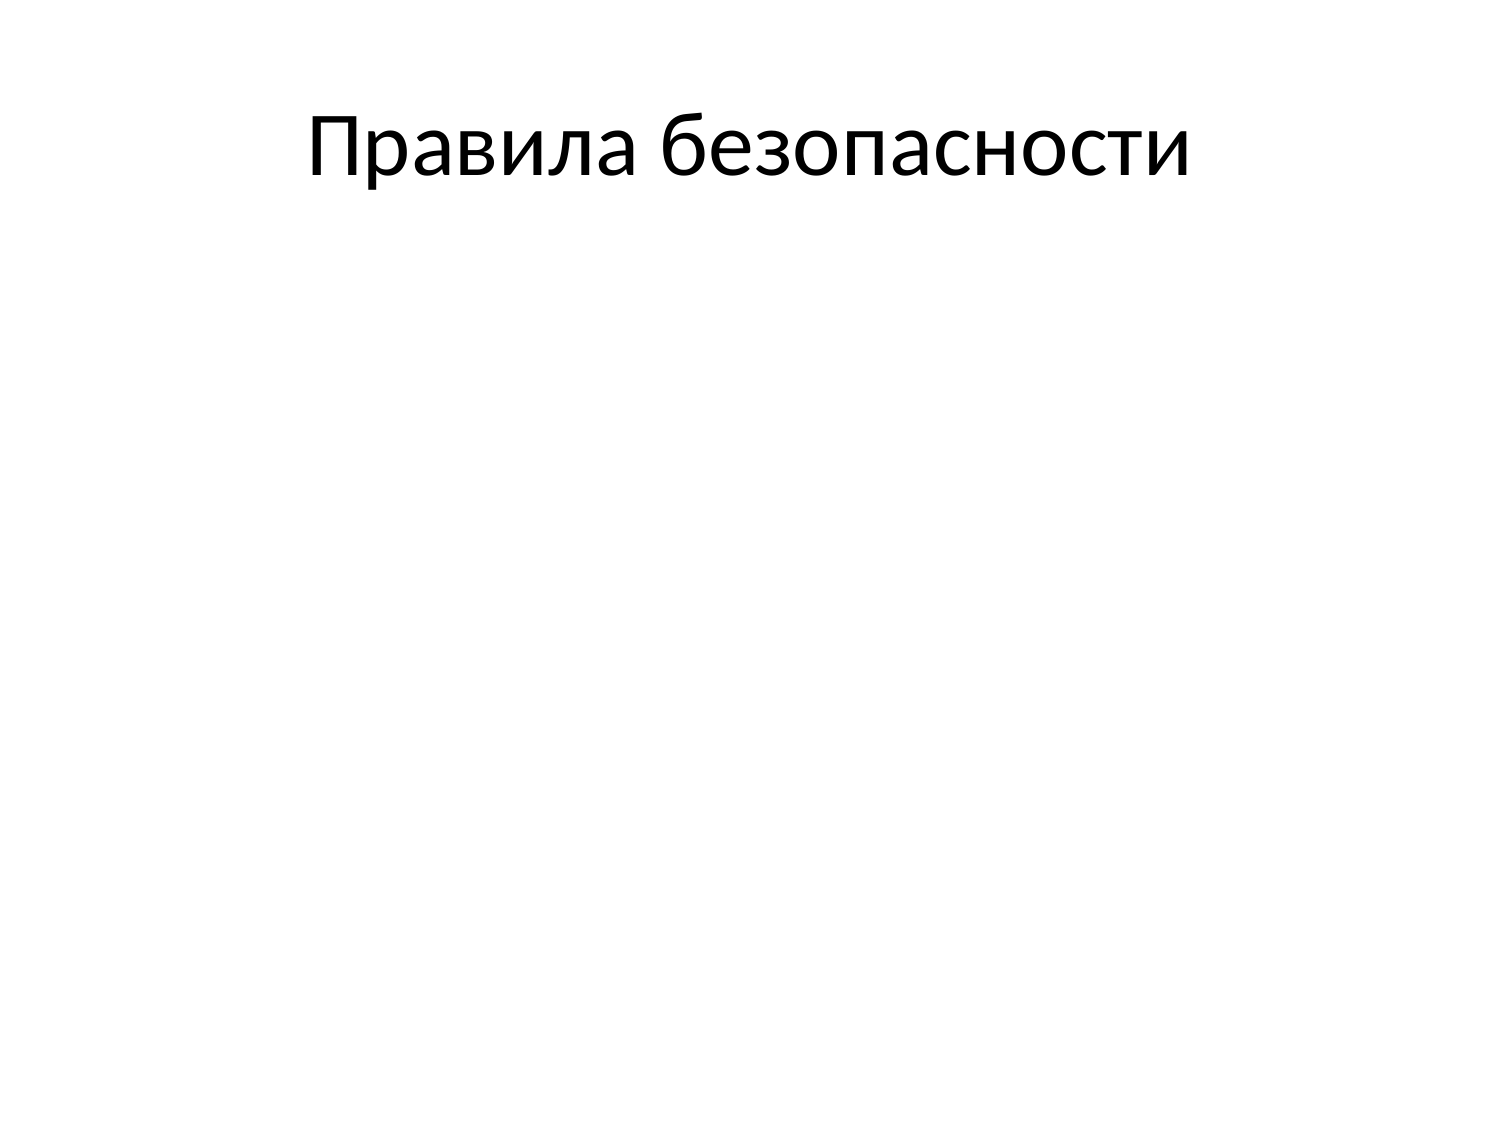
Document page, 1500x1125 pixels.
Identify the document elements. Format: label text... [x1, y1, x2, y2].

title Правила безопасности [75, 45, 1425, 233]
